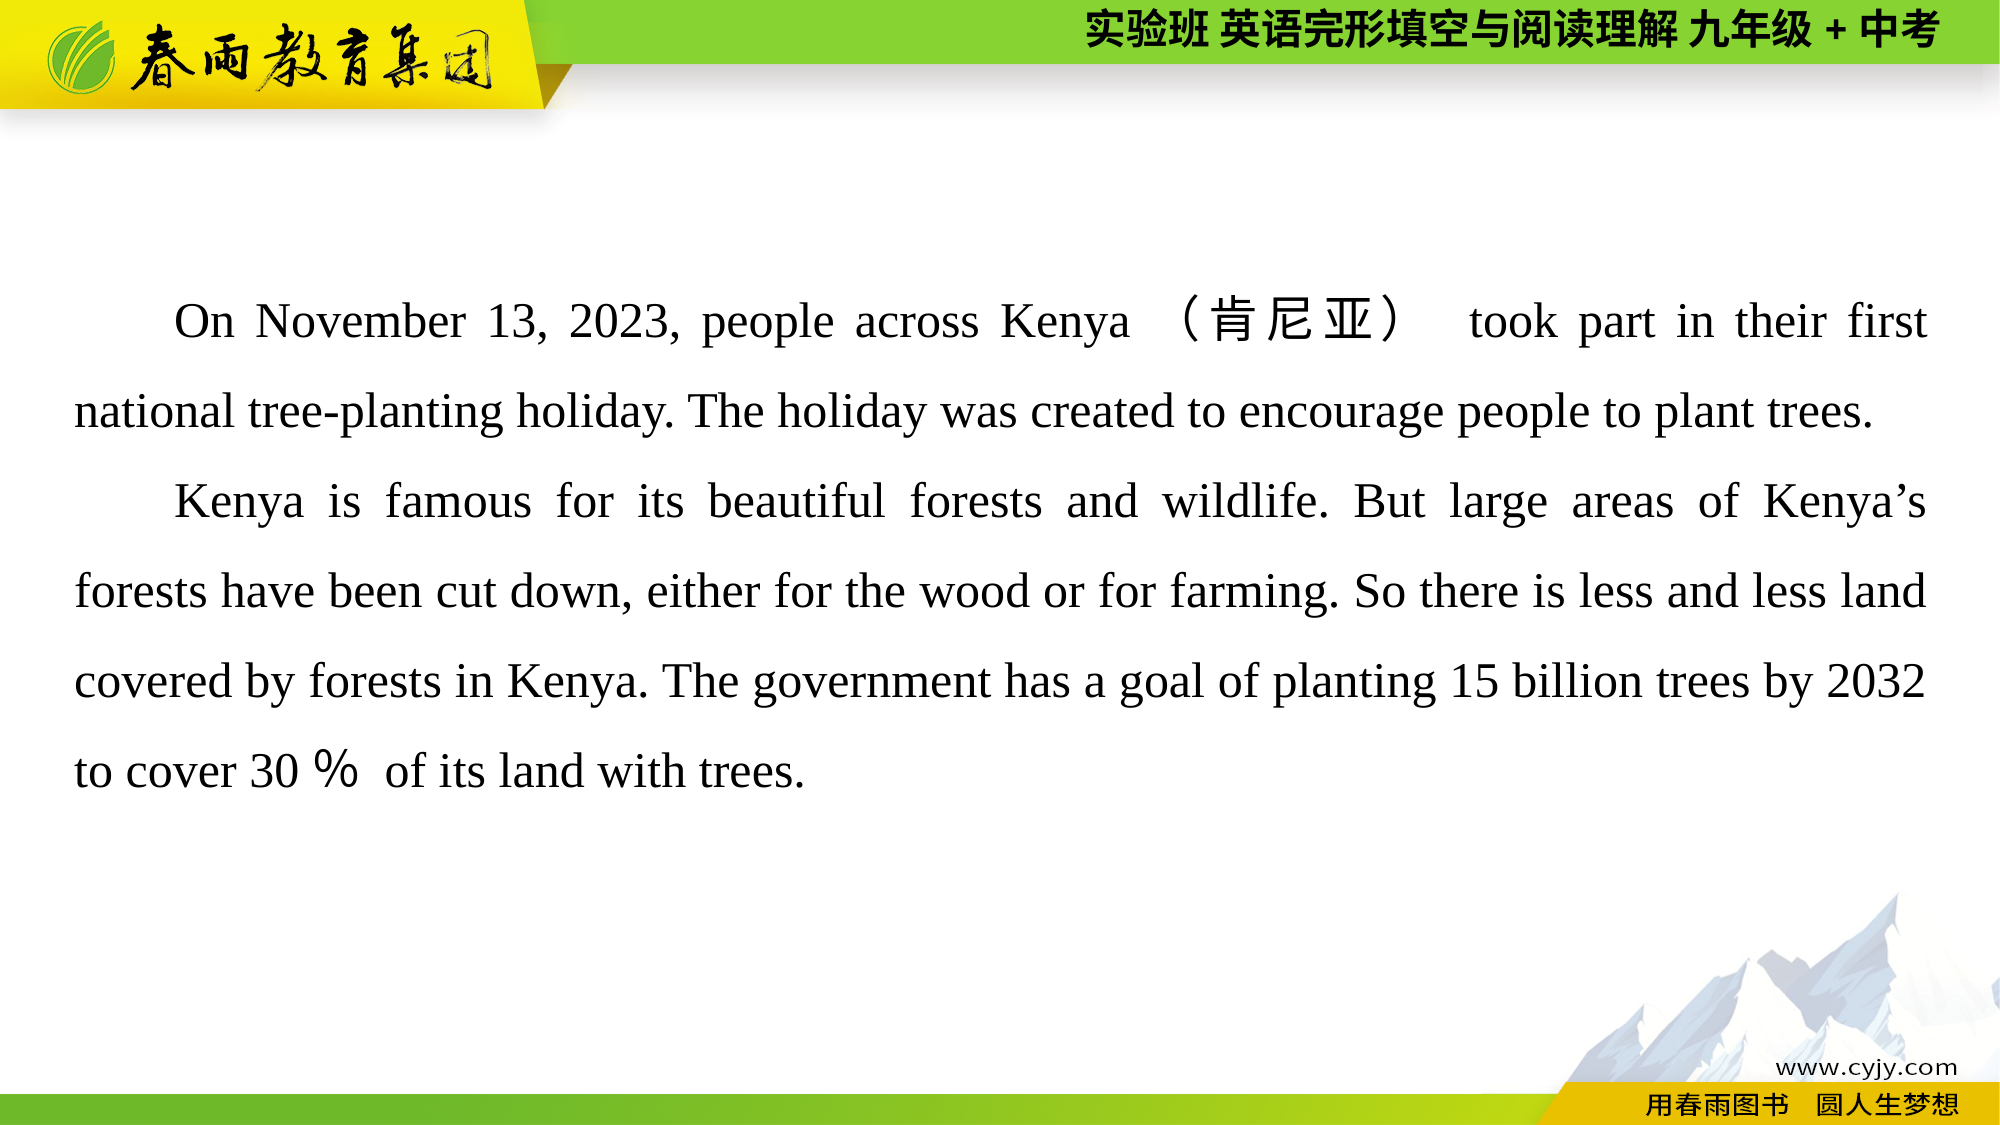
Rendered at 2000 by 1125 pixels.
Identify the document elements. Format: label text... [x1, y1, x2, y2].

list On November 13, 2023, people across Kenya（肯尼亚） took part in their first national tree-planting holiday. The holiday was created to encourage people to plant trees. Kenya is famous for its beautiful forests and wildlife. But large areas of Kenya’s forests have been cut down, either for the wood or for farming. So there is less and less land covered by forests in Kenya. The government has a goal of planting 15 billion trees by 2032 to cover 30％ of its land with trees. [59, 250, 1944, 811]
picture [0, 0, 2000, 1125]
